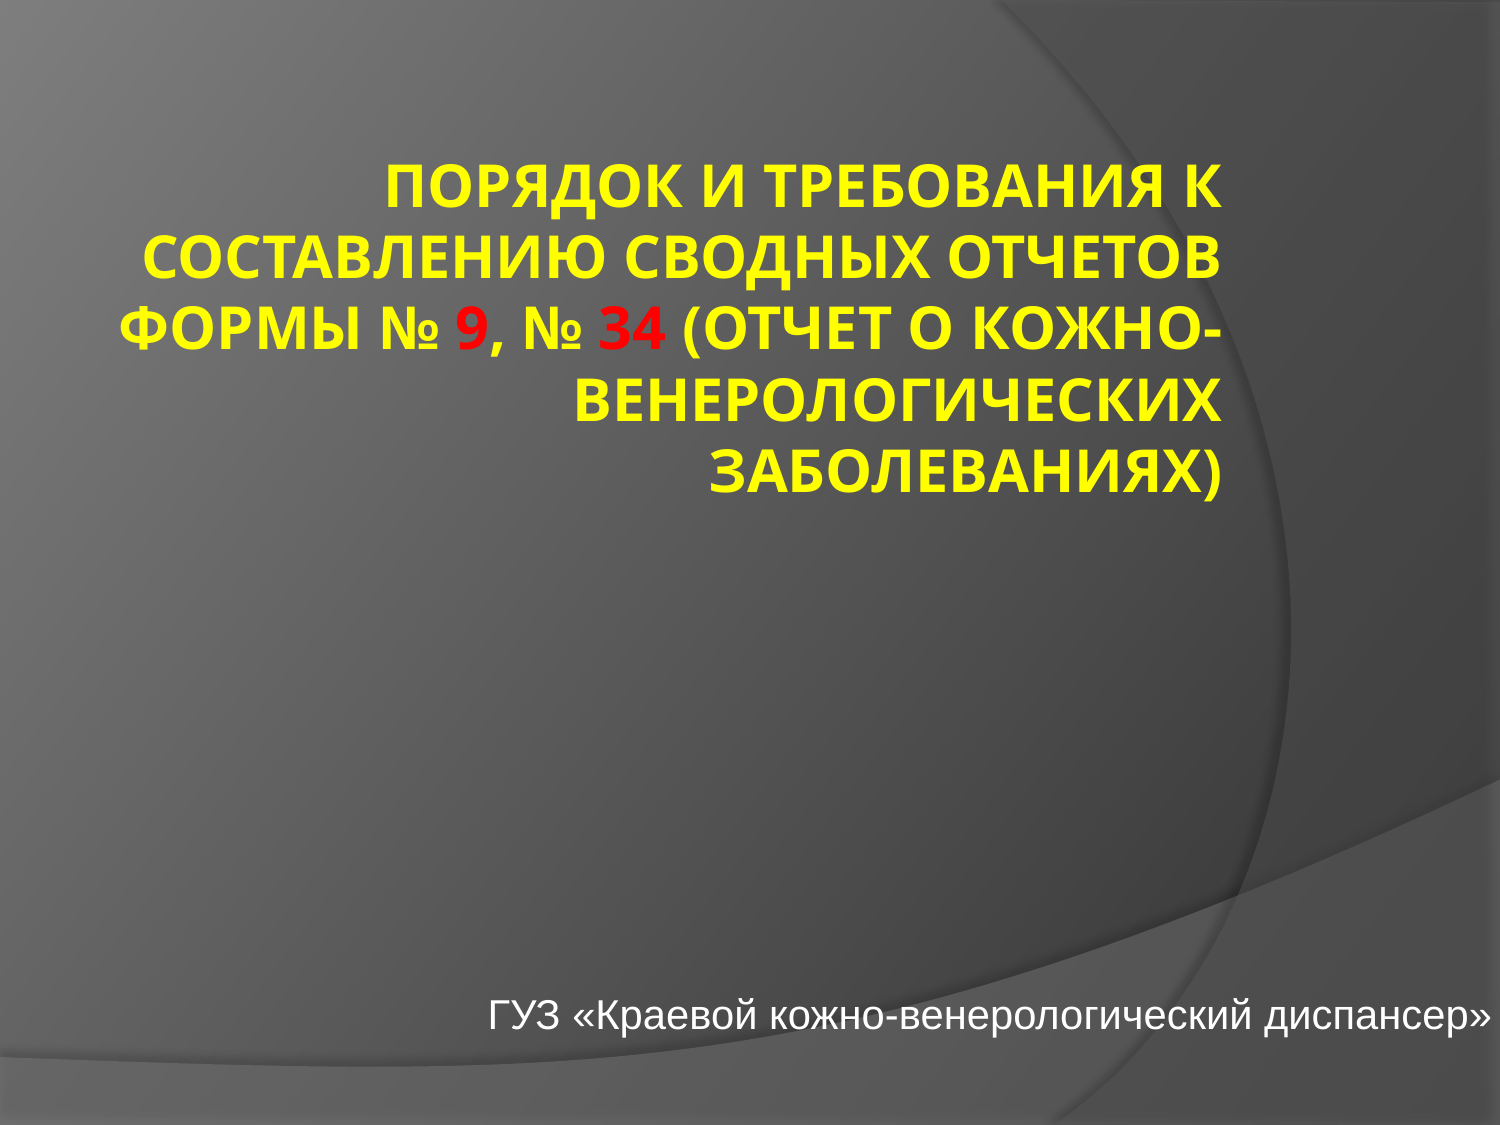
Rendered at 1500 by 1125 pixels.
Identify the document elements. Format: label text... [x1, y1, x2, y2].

title Порядок и требования к составлению сводных отчетов формы № 9, № 34 (отчет о кожно-венерологических заболеваниях) [58, 140, 1231, 519]
subtitle ГУЗ «Краевой кожно-венерологический диспансер» [437, 750, 1500, 1038]
